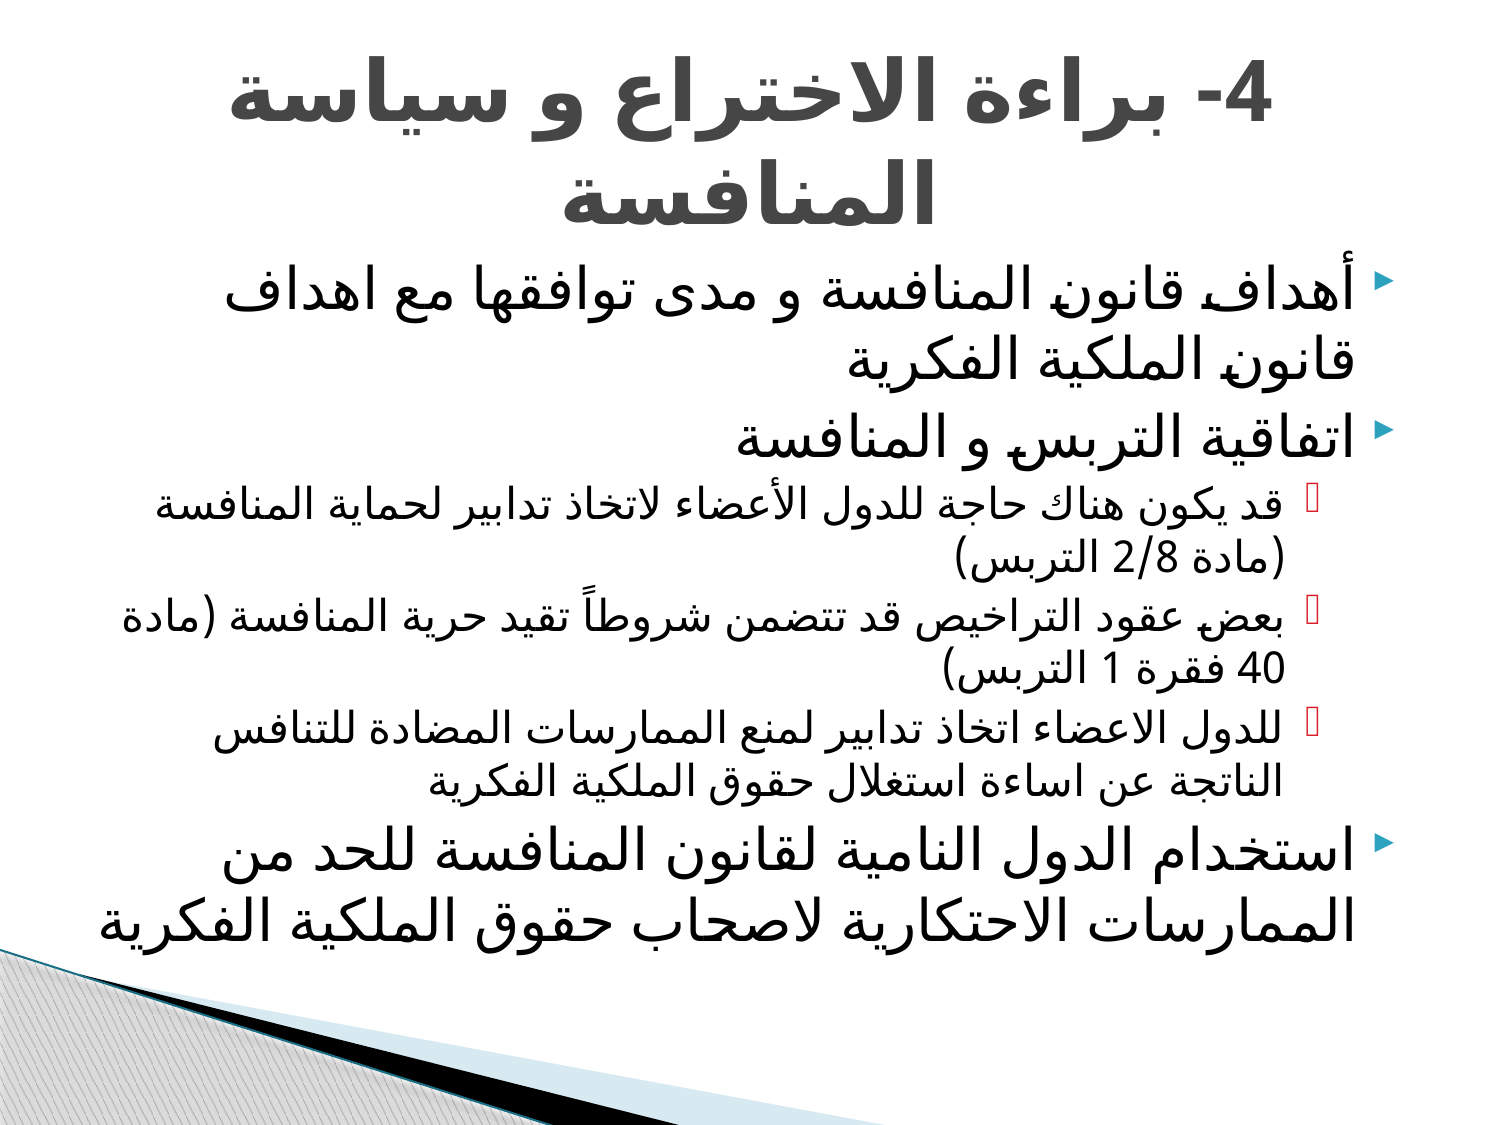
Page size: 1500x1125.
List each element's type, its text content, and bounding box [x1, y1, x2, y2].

title 4- براءة الاختراع و سياسة المنافسة [75, 45, 1425, 233]
list أهداف قانون المنافسة و مدى توافقها مع اهداف قانون الملكية الفكرية اتفاقية التربس و المنافسة قد يكون هناك حاجة للدول الأعضاء لاتخاذ تدابير لحماية المنافسة (مادة 2/8 التربس) بعض عقود التراخيص قد تتضمن شروطاً تقيد حرية المنافسة (مادة 40 فقرة 1 التربس) للدول الاعضاء اتخاذ تدابير لمنع الممارسات المضادة للتنافس الناتجة عن اساءة استغلال حقوق الملكية الفكرية استخدام الدول النامية لقانون المنافسة للحد من الممارسات الاحتكارية لاصحاب حقوق الملكية الفكرية [75, 243, 1425, 986]
